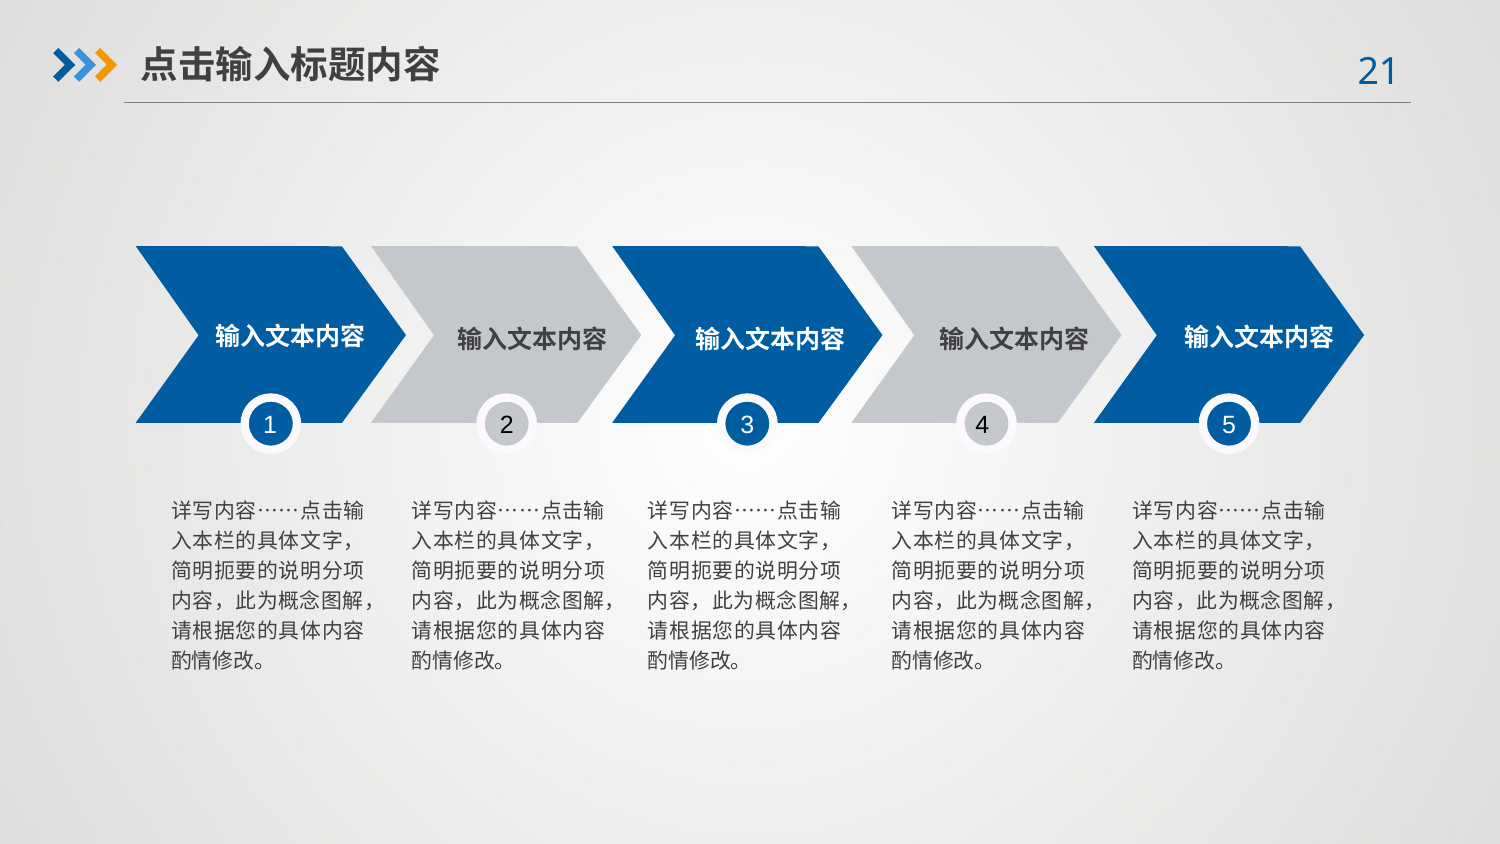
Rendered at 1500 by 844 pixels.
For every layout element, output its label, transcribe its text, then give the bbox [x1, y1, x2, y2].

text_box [1202, 397, 1256, 451]
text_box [720, 397, 774, 451]
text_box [611, 245, 850, 423]
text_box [370, 245, 610, 423]
text_box 详写内容……点击输入本栏的具体文字，简明扼要的说明分项内容，此为概念图解，请根据您的具体内容酌情修改。 [411, 492, 605, 673]
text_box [135, 245, 369, 423]
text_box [960, 397, 1013, 451]
text_box 详写内容……点击输入本栏的具体文字，简明扼要的说明分项内容，此为概念图解，请根据您的具体内容酌情修改。 [647, 492, 842, 673]
text_box 详写内容……点击输入本栏的具体文字，简明扼要的说明分项内容，此为概念图解，请根据您的具体内容酌情修改。 [891, 492, 1085, 673]
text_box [1093, 245, 1365, 423]
text_box 详写内容……点击输入本栏的具体文字，简明扼要的说明分项内容，此为概念图解，请根据您的具体内容酌情修改。 [1132, 492, 1326, 673]
text_box 点击输入标题内容 [140, 32, 491, 95]
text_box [480, 397, 534, 451]
text_box 详写内容……点击输入本栏的具体文字，简明扼要的说明分项内容，此为概念图解，请根据您的具体内容酌情修改。 [171, 492, 365, 673]
picture [0, 0, 1500, 844]
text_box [244, 397, 298, 451]
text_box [851, 245, 1092, 423]
